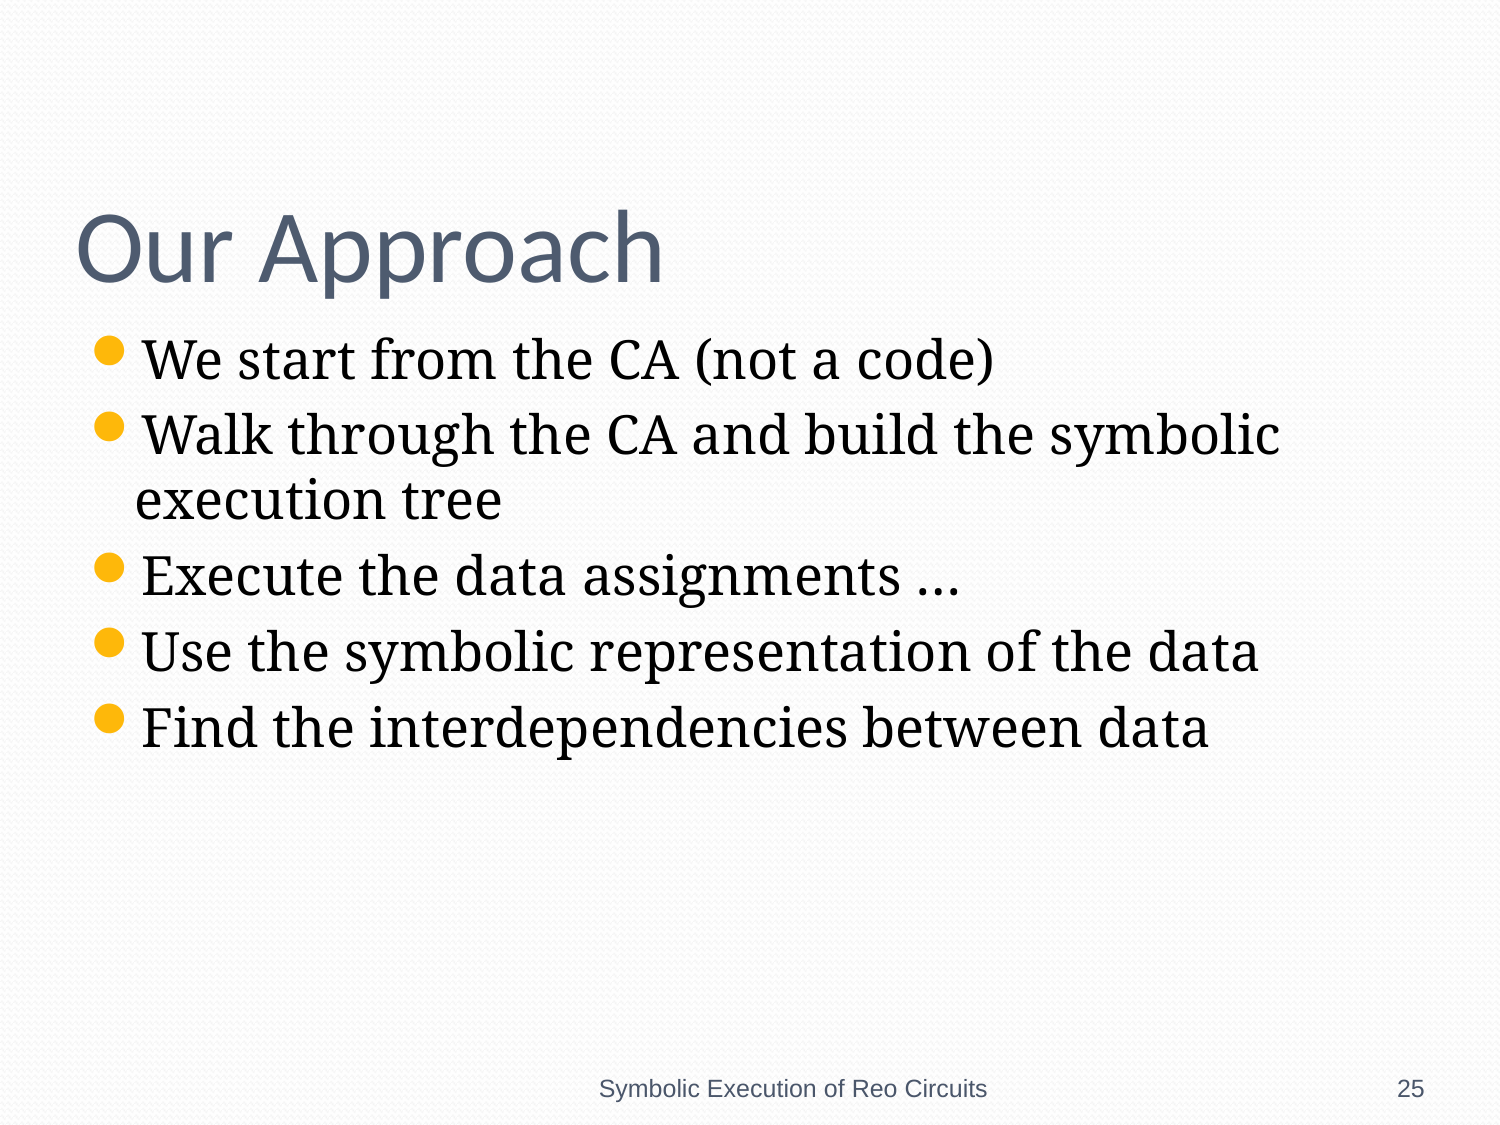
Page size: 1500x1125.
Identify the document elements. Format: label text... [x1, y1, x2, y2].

list We start from the CA (not a code) Walk through the CA and build the symbolic execution tree Execute the data assignments … Use the symbolic representation of the data Find the interdependencies between data [74, 317, 1426, 1038]
slide_number 25 [1299, 1042, 1425, 1103]
footer Symbolic Execution of Reo Circuits [437, 1042, 1150, 1103]
title Our Approach [74, 115, 1426, 304]
